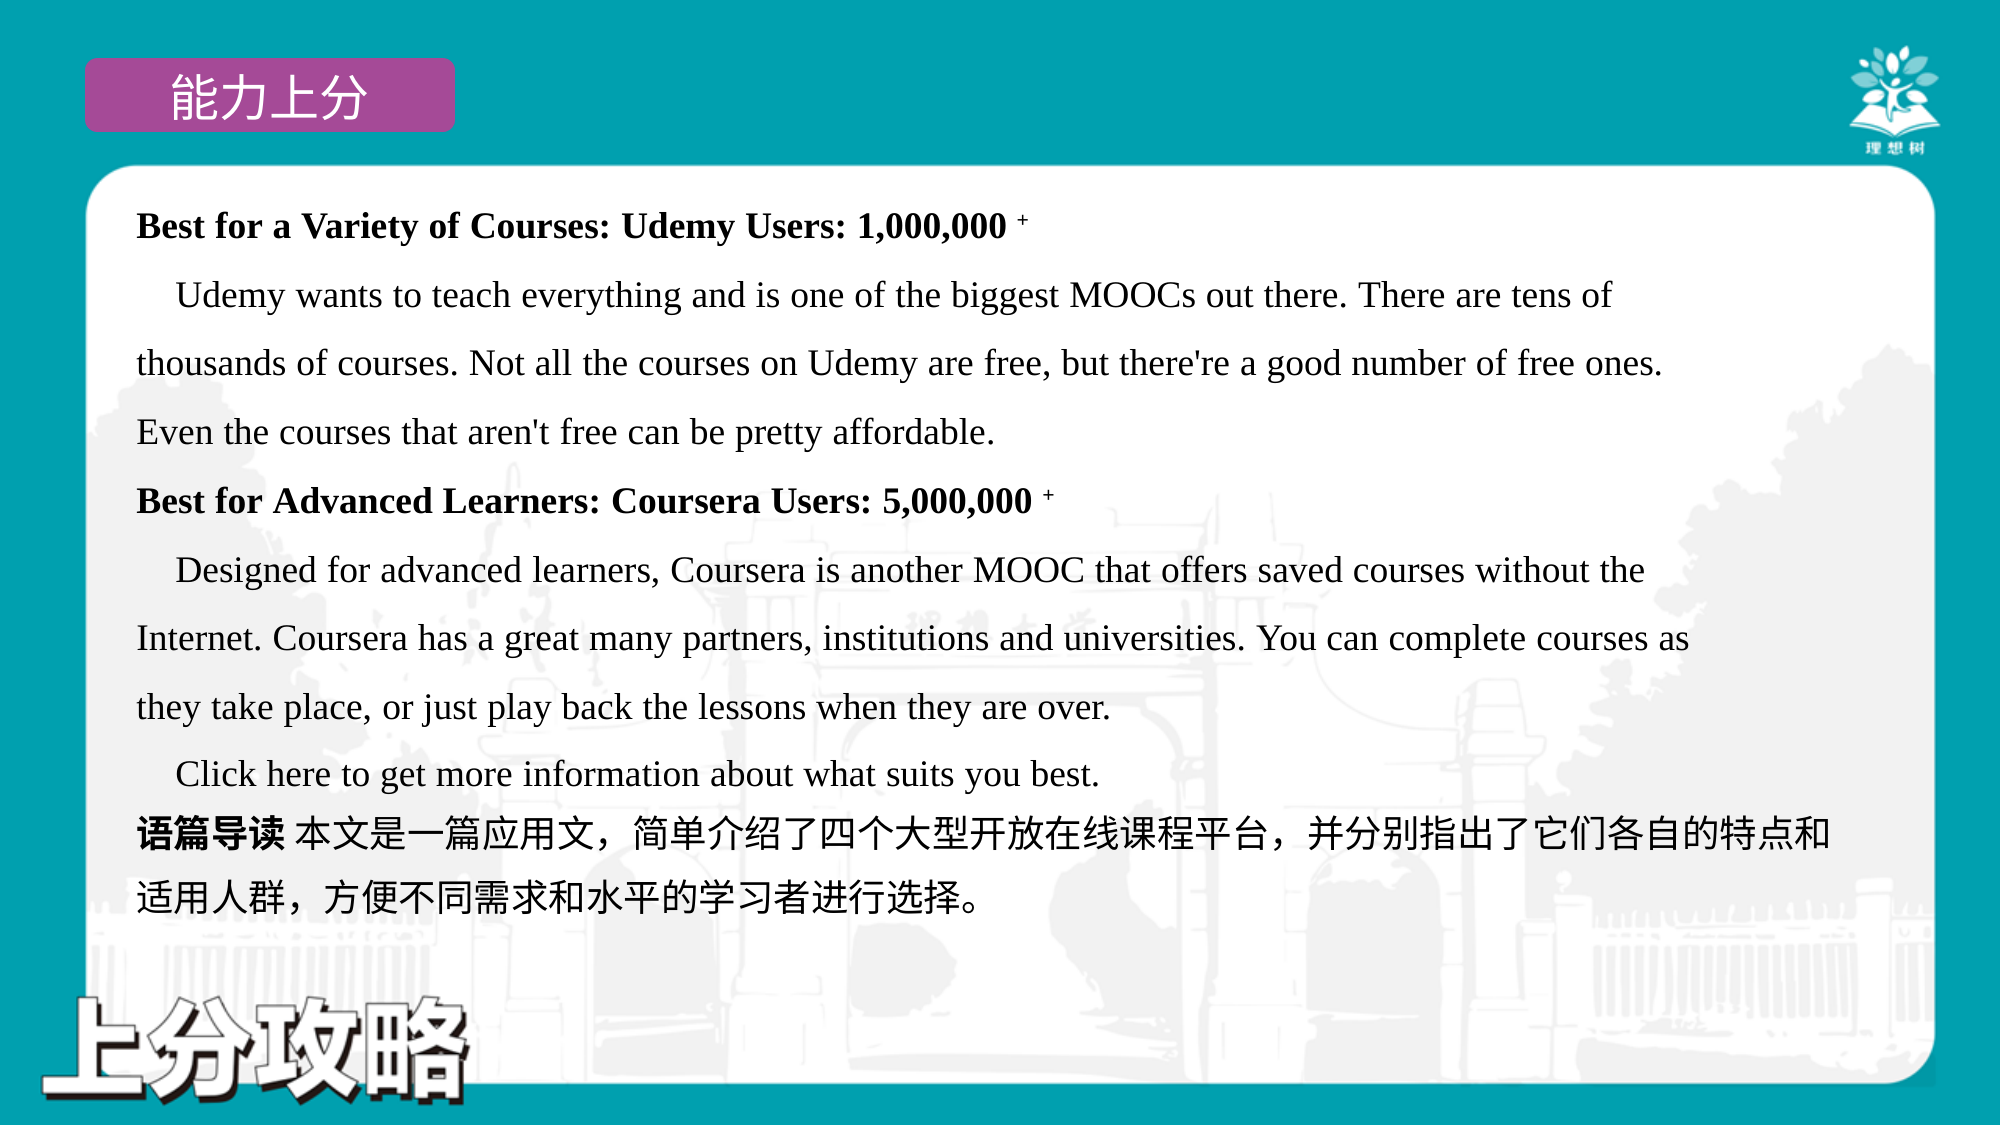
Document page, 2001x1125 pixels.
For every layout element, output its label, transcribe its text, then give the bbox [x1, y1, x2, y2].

picture [0, 0, 2000, 1125]
text_box Best for a Variety of Courses: Udemy Users: 1,000,000 + Udemy wants to teach everything and is one of the biggest MOOCs out there. There are tens of thousands of courses. Not all the courses on Udemy are free, but there're a good number of free ones. Even the courses that aren't free can be pretty affordable. Best for Advanced Learners: Coursera Users: 5,000,000 + Designed for advanced learners, Coursera is another MOOC that offers saved courses without the Internet. Coursera has a great many partners, institutions and universities. You can complete courses as they take place, or just play back the lessons when they are over. Click here to get more information about what suits you best.#6.2 [136, 177, 1865, 785]
text_box 语篇导读 本文是一篇应用文，简单介绍了四个大型开放在线课程平台，并分别指出了它们各自的特点和 适用人群，方便不同需求和水平的学习者进行选择。 [136, 785, 1865, 913]
